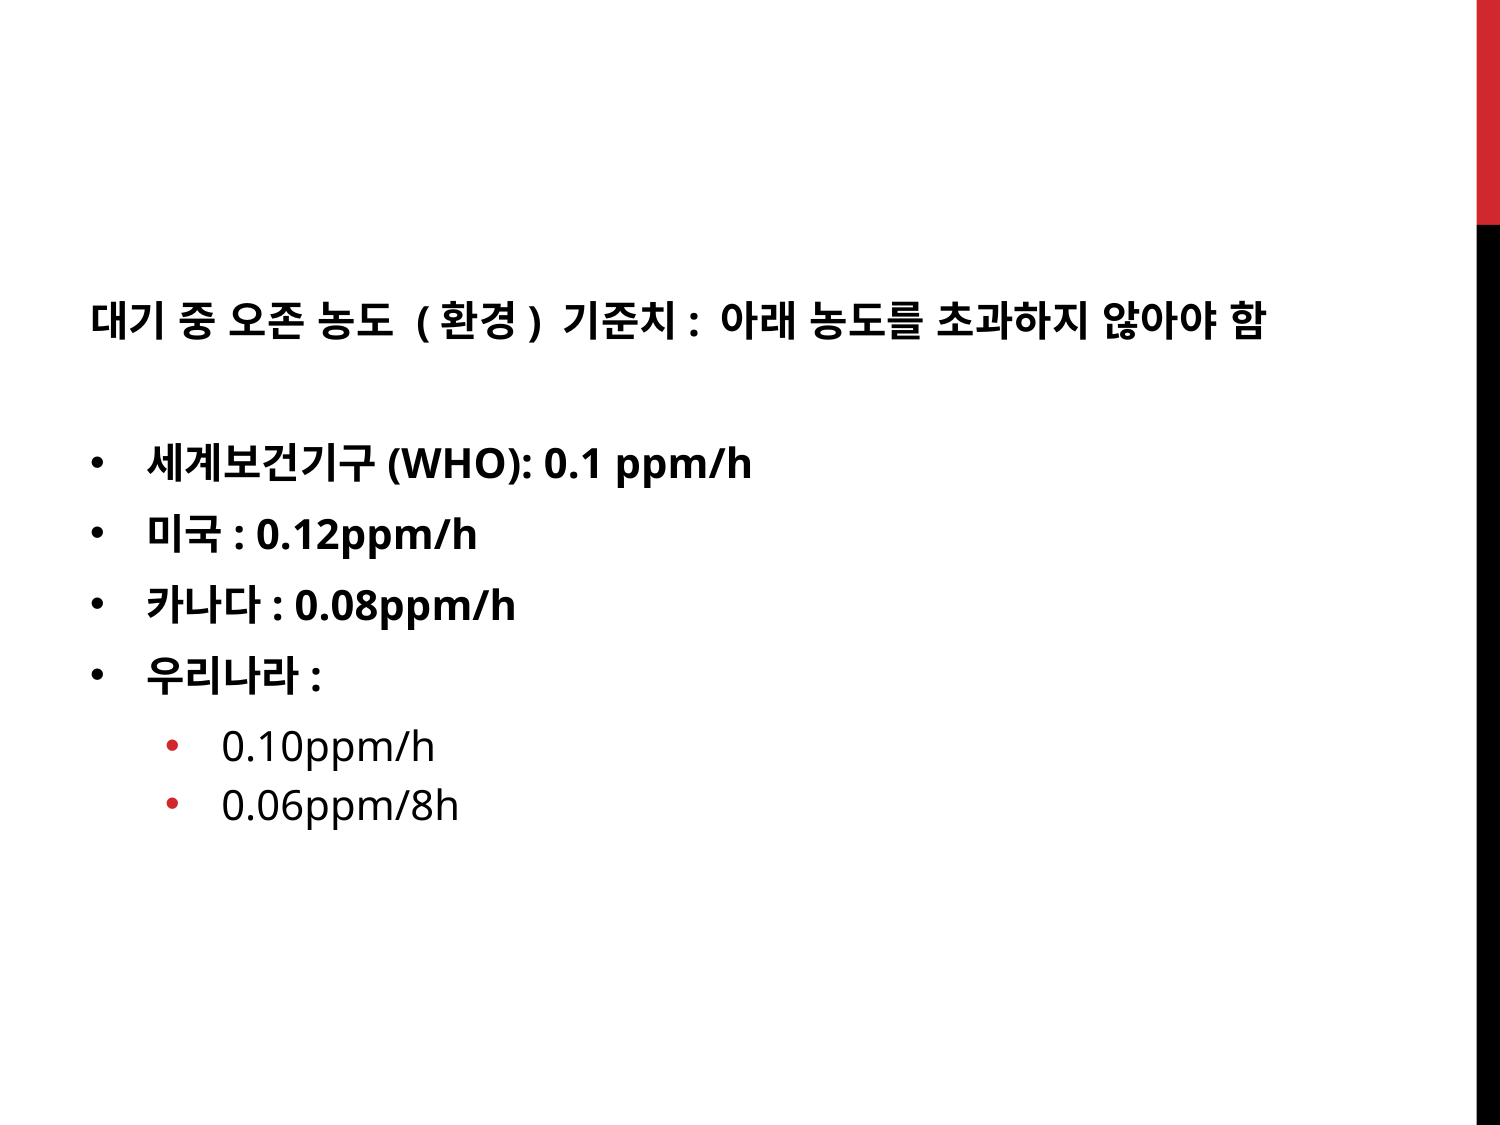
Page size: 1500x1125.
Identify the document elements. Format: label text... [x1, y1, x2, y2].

list 대기 중 오존 농도 (환경) 기준치: 아래 농도를 초과하지 않아야 함 세계보건기구(WHO): 0.1 ppm/h 미국: 0.12ppm/h 카나다: 0.08ppm/h 우리나라: 0.10ppm/h 0.06ppm/8h [75, 287, 1325, 1005]
